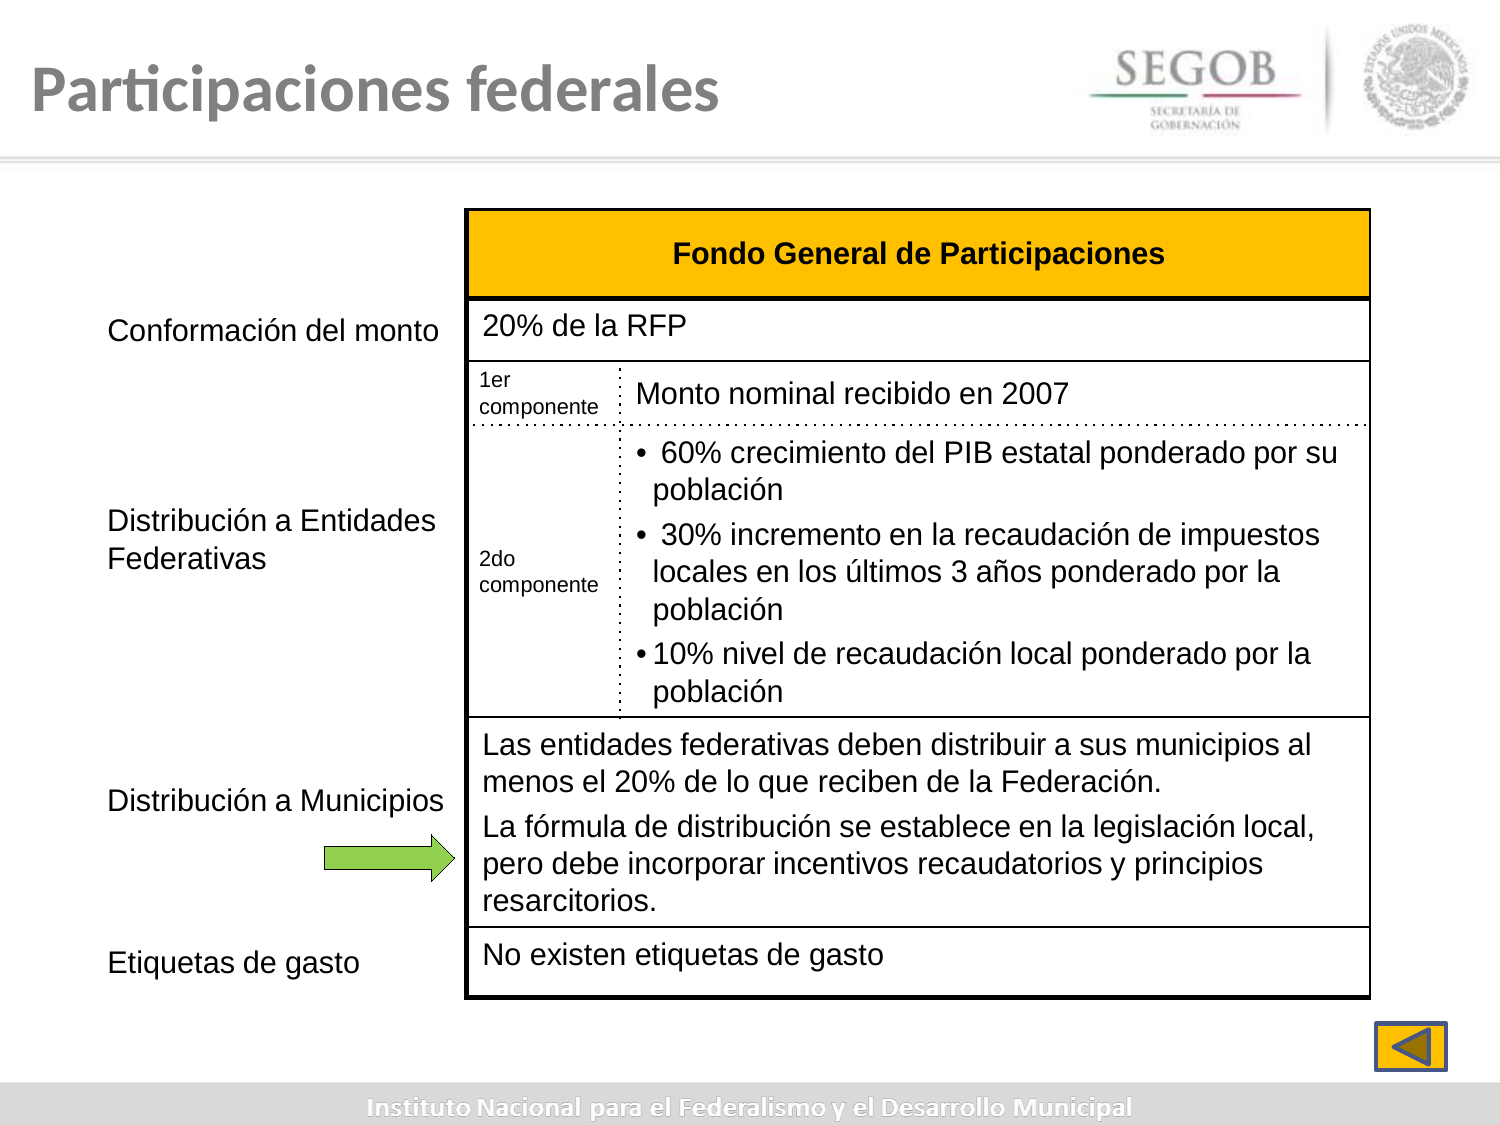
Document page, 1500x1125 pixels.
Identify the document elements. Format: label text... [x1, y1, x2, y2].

text_box Participaciones federales [16, 52, 1069, 132]
picture [0, 0, 1500, 1125]
text_box [1374, 1021, 1448, 1072]
